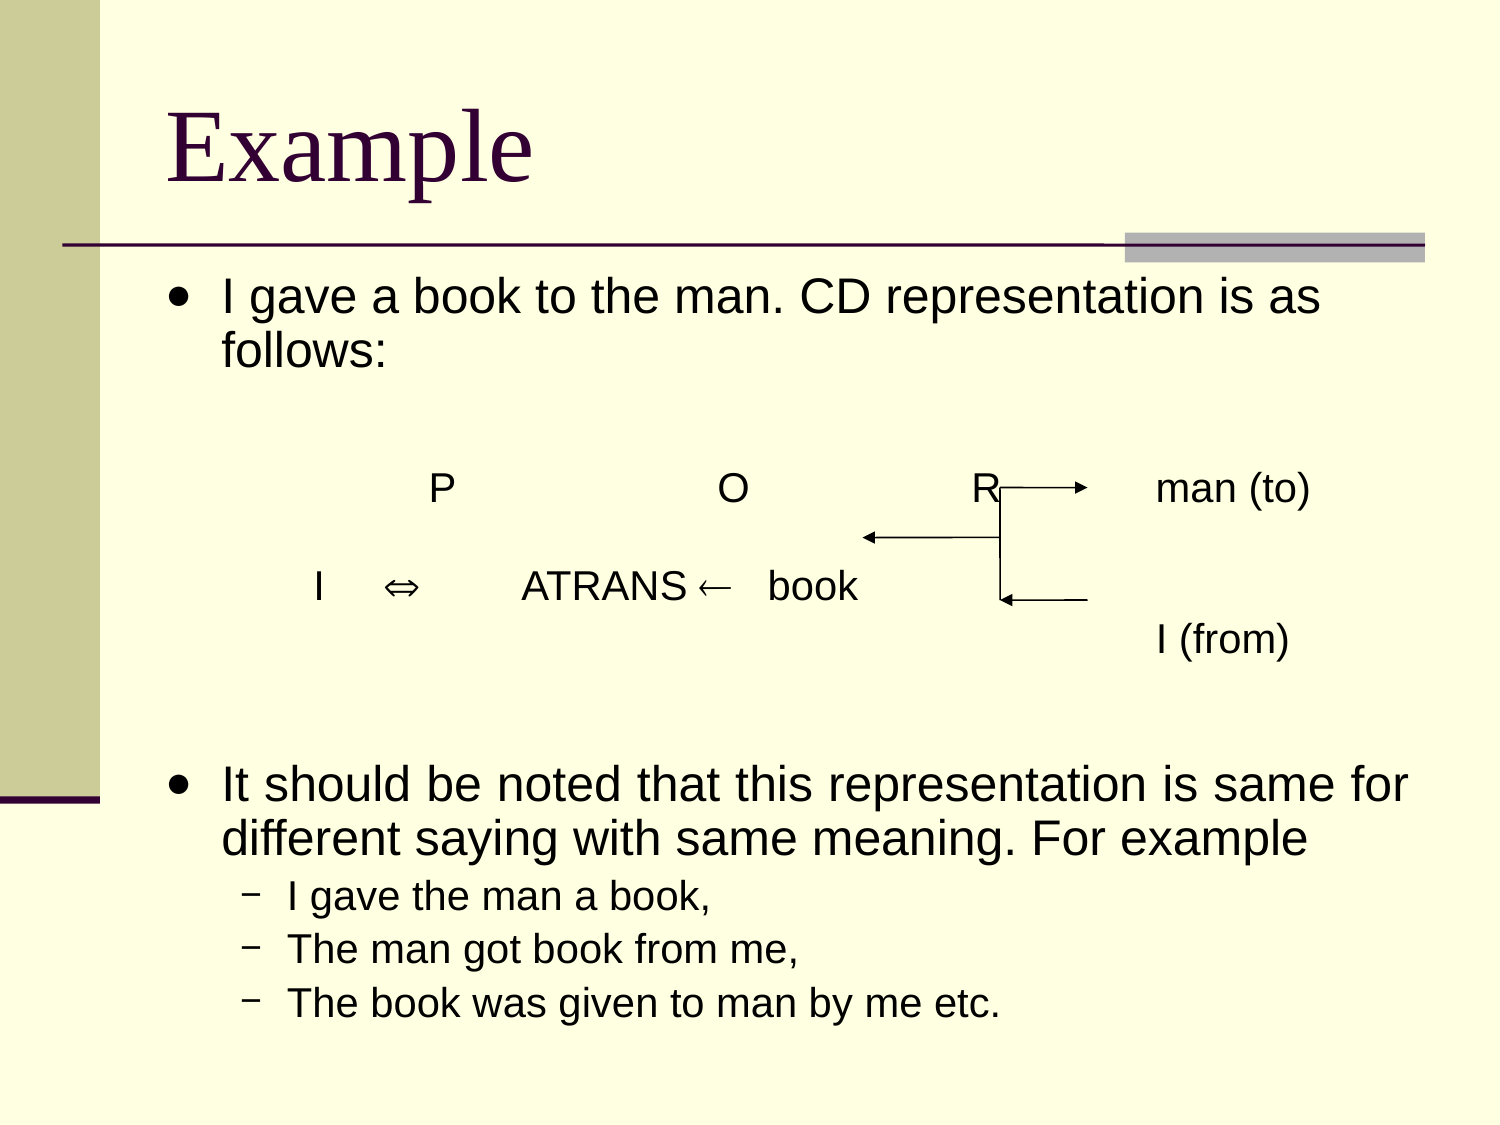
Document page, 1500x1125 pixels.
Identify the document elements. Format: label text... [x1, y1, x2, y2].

text_box [999, 593, 1088, 607]
list I gave a book to the man. CD representation is as follows: P O R man (to) I  ATRANS  book I (from) It should be noted that this representation is same for different saying with same meaning. For example I gave the man a book, The man got book from me, The book was given to man by me etc. [150, 262, 1425, 1006]
title Example [150, 45, 1425, 234]
text_box [999, 481, 1088, 494]
text_box [862, 531, 1000, 544]
